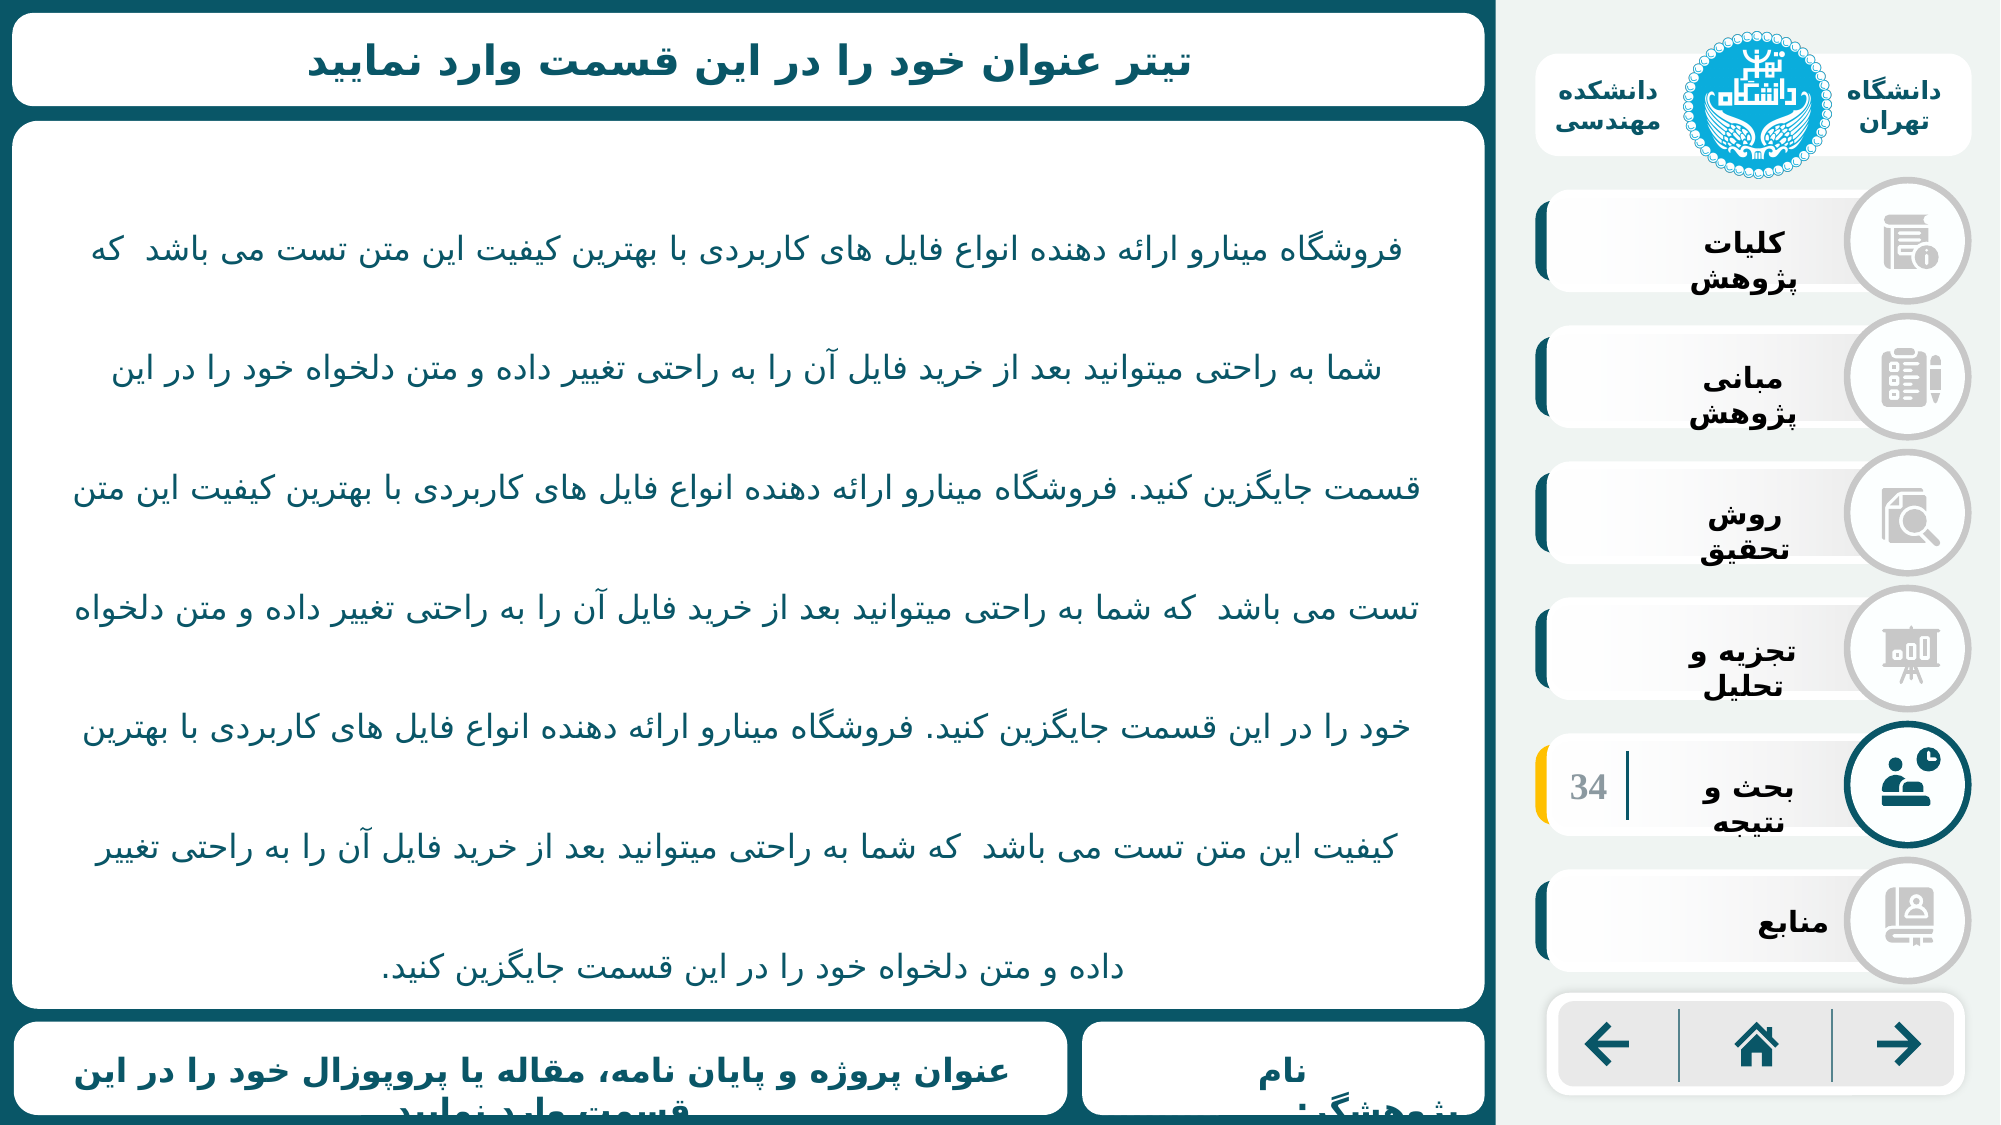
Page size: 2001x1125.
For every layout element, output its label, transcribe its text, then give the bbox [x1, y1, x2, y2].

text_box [1881, 348, 1941, 408]
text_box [1734, 1021, 1779, 1067]
text_box تجزیه و تحلیل [1642, 624, 1844, 710]
text_box [1584, 1021, 1629, 1067]
text_box دانشکده مهندسی [1522, 67, 1683, 142]
text_box دانشگاه تهران [1832, 67, 1981, 142]
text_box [1883, 214, 1939, 270]
text_box کلیات پژوهش [1644, 216, 1844, 302]
text_box نام پژوهشگر:............... [1084, 1041, 1482, 1125]
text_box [1881, 747, 1941, 807]
text_box بحث و نتیجه [1654, 760, 1844, 846]
text_box [1877, 1021, 1922, 1067]
text_box مبانی پژوهش [1642, 352, 1844, 437]
text_box عنوان پروژه و پایان نامه، مقاله یا پروپوزال خود را در این قسمت وارد نمایید [19, 1041, 1067, 1125]
text_box منابع [1670, 895, 1844, 946]
text_box تیتر عنوان خود را در این قسمت وارد نمایید [19, 26, 1481, 92]
text_box فروشگاه مینارو ارائه دهنده انواع فایل های کاربردی با بهترین کیفیت این متن تست می باشد که شما به راحتی میتوانید بعد از خرید فایل آن را به راحتی تغییر داده و متن دلخواه خود را در این قسمت جایگزین کنید. فروشگاه مینارو ارائه دهنده انواع فایل های کاربردی با بهترین کیفیت این متن تست می باشد که شما به راحتی میتوانید بعد از خرید فایل آن را به راحتی تغییر داده و متن دلخواه خود را در این قسمت جایگزین کنید. فروشگاه مینارو ارائه دهنده انواع فایل های کاربردی با بهترین کیفیت این متن تست می باشد که شما به راحتی میتوانید بعد از خرید فایل آن را به راحتی تغییر داده و متن دلخواه خود را در این قسمت جایگزین کنید. [51, 139, 1445, 993]
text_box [1881, 625, 1941, 684]
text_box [1885, 887, 1935, 947]
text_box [1881, 488, 1941, 547]
text_box روش تحقیق [1646, 488, 1844, 573]
slide_number 34 [1549, 754, 1628, 815]
picture [1683, 31, 1832, 179]
